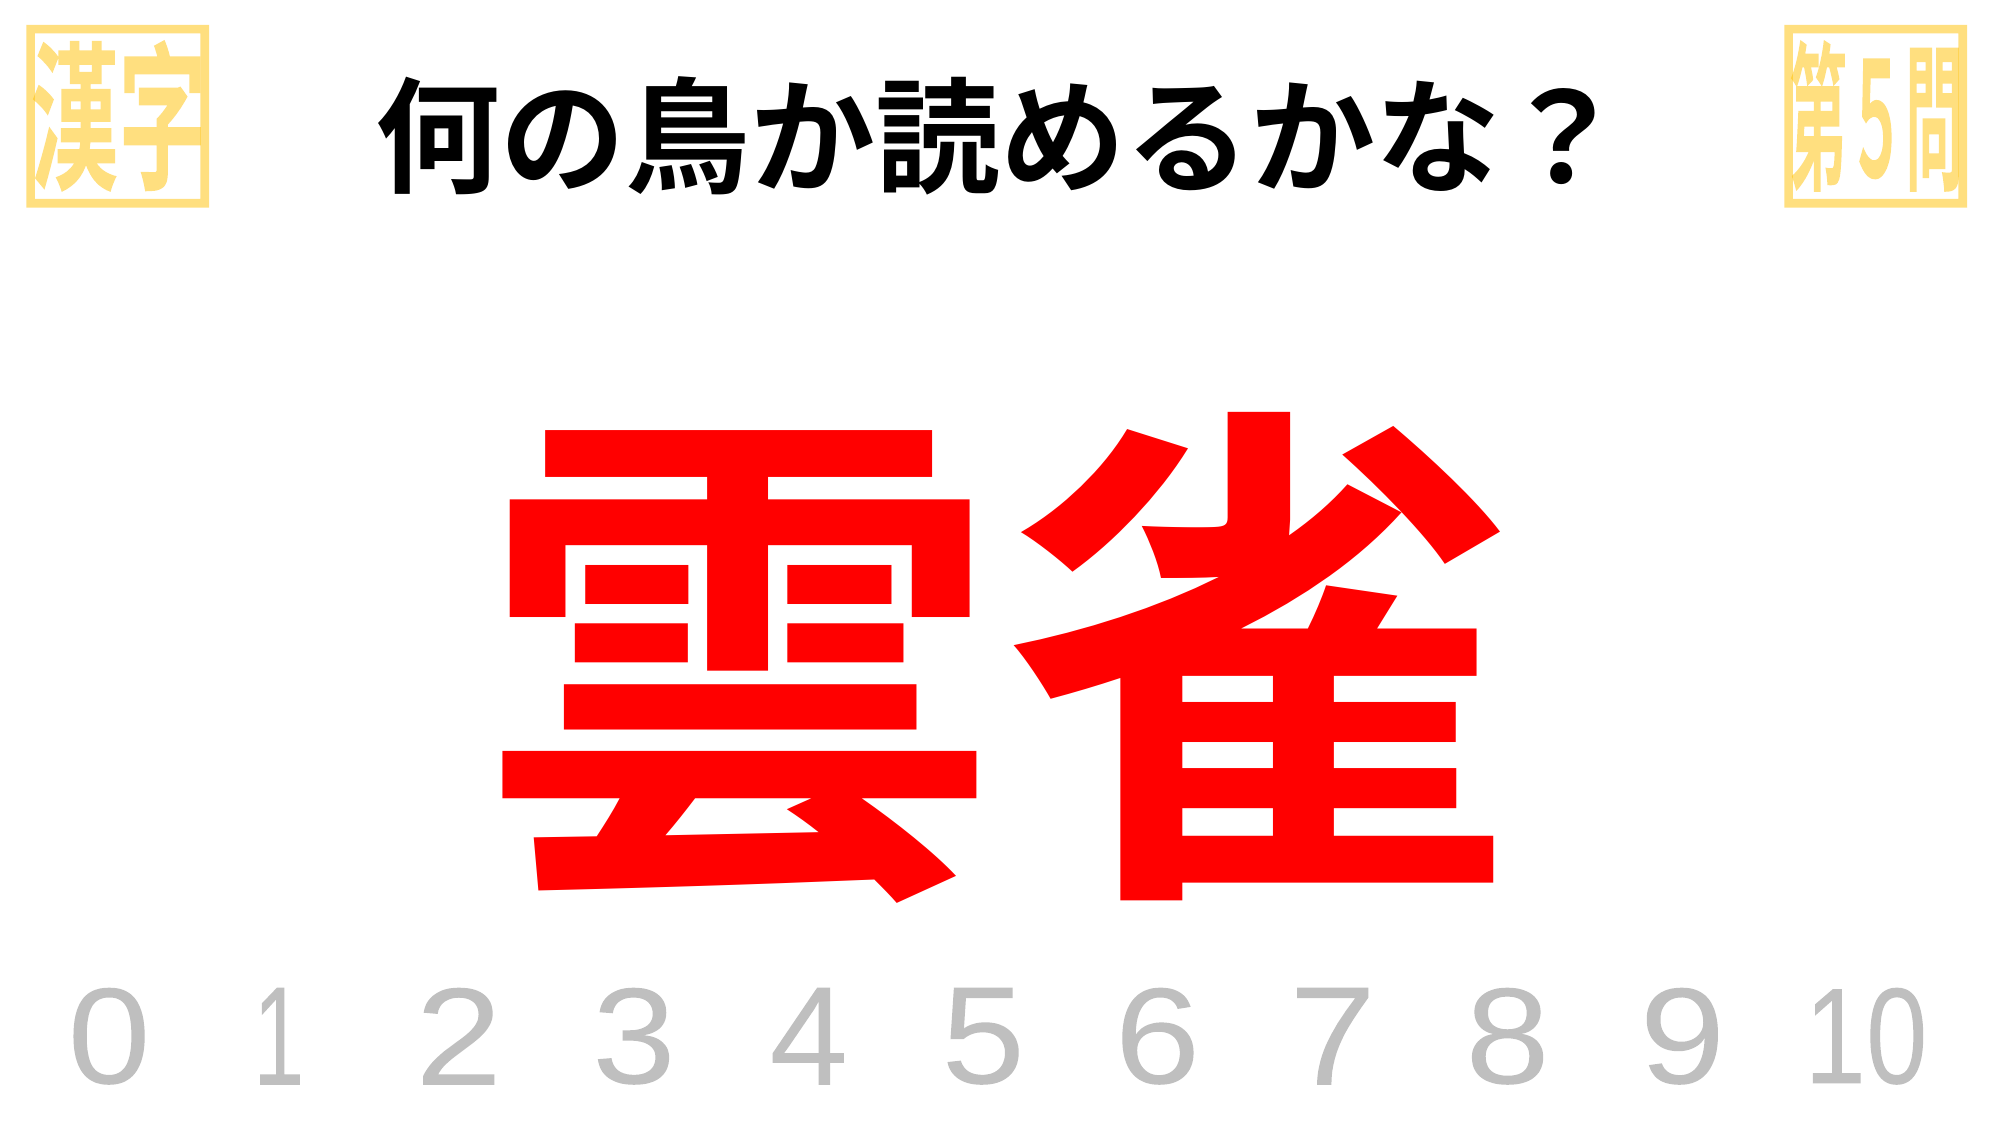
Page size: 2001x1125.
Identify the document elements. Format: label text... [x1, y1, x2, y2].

text_box 雲雀 [464, 326, 1536, 966]
text_box 何の鳥か読めるかな？ [360, 50, 1640, 216]
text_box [1784, 24, 1968, 208]
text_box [26, 24, 210, 208]
